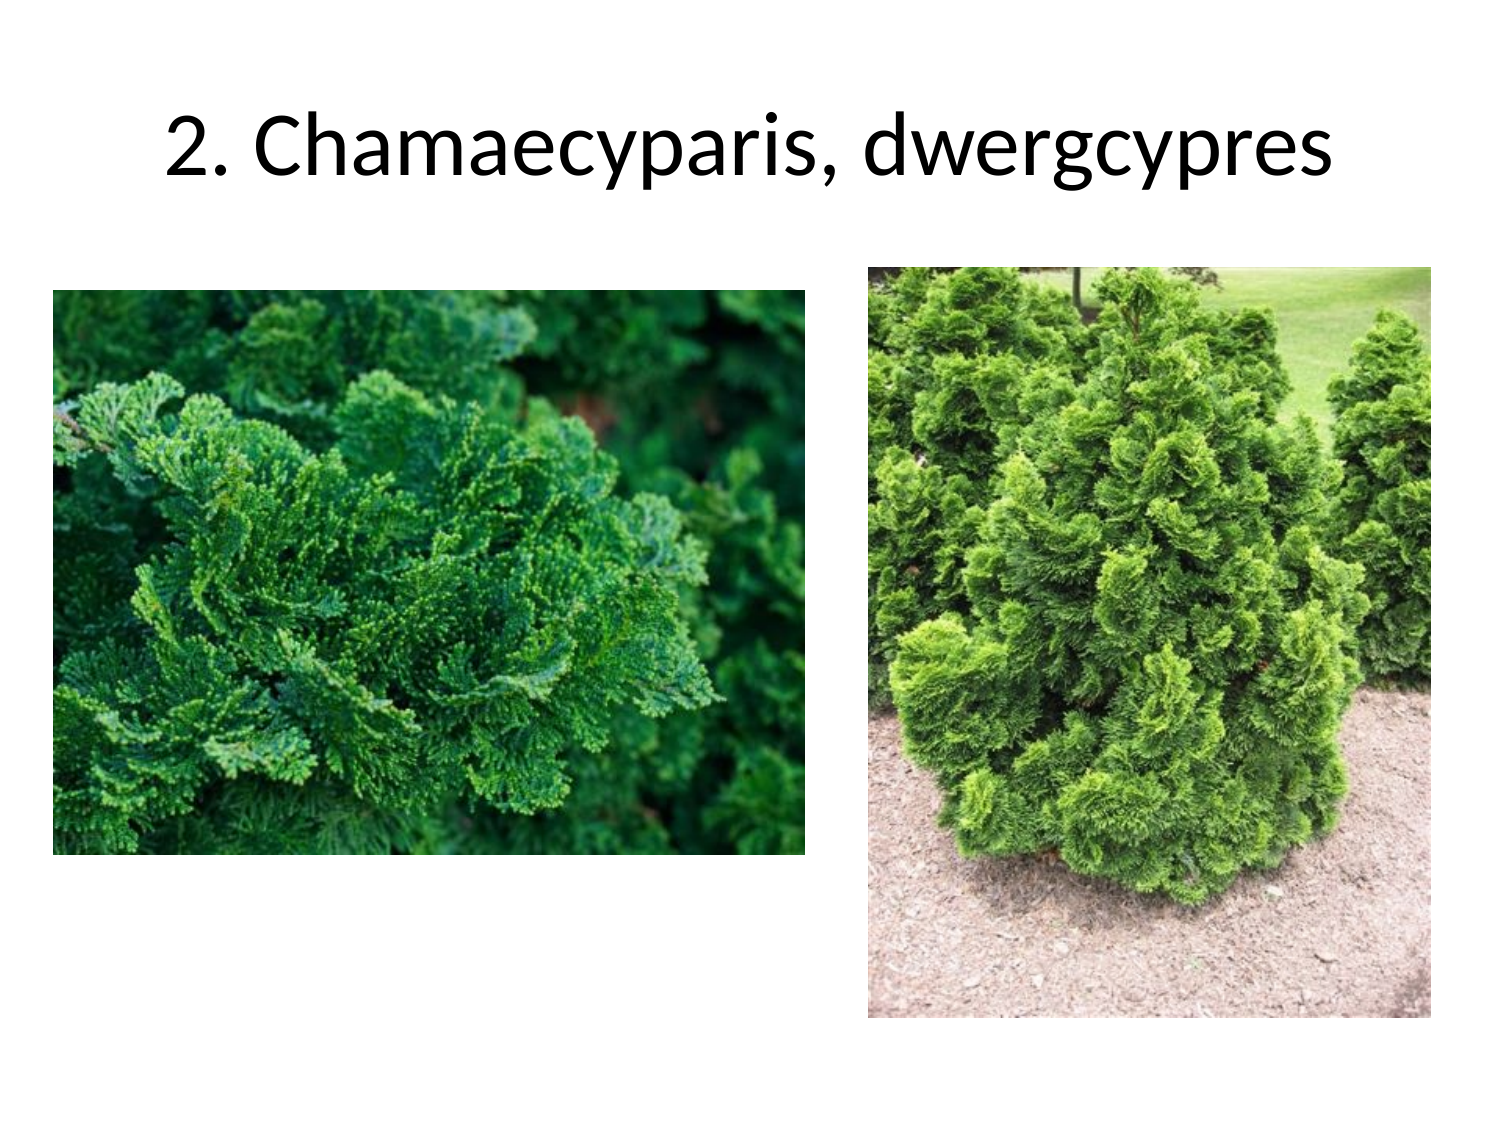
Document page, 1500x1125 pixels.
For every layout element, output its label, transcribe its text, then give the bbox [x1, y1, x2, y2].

picture [52, 290, 806, 855]
title 2. Chamaecyparis, dwergcypres [75, 45, 1425, 233]
picture [867, 266, 1431, 1018]
